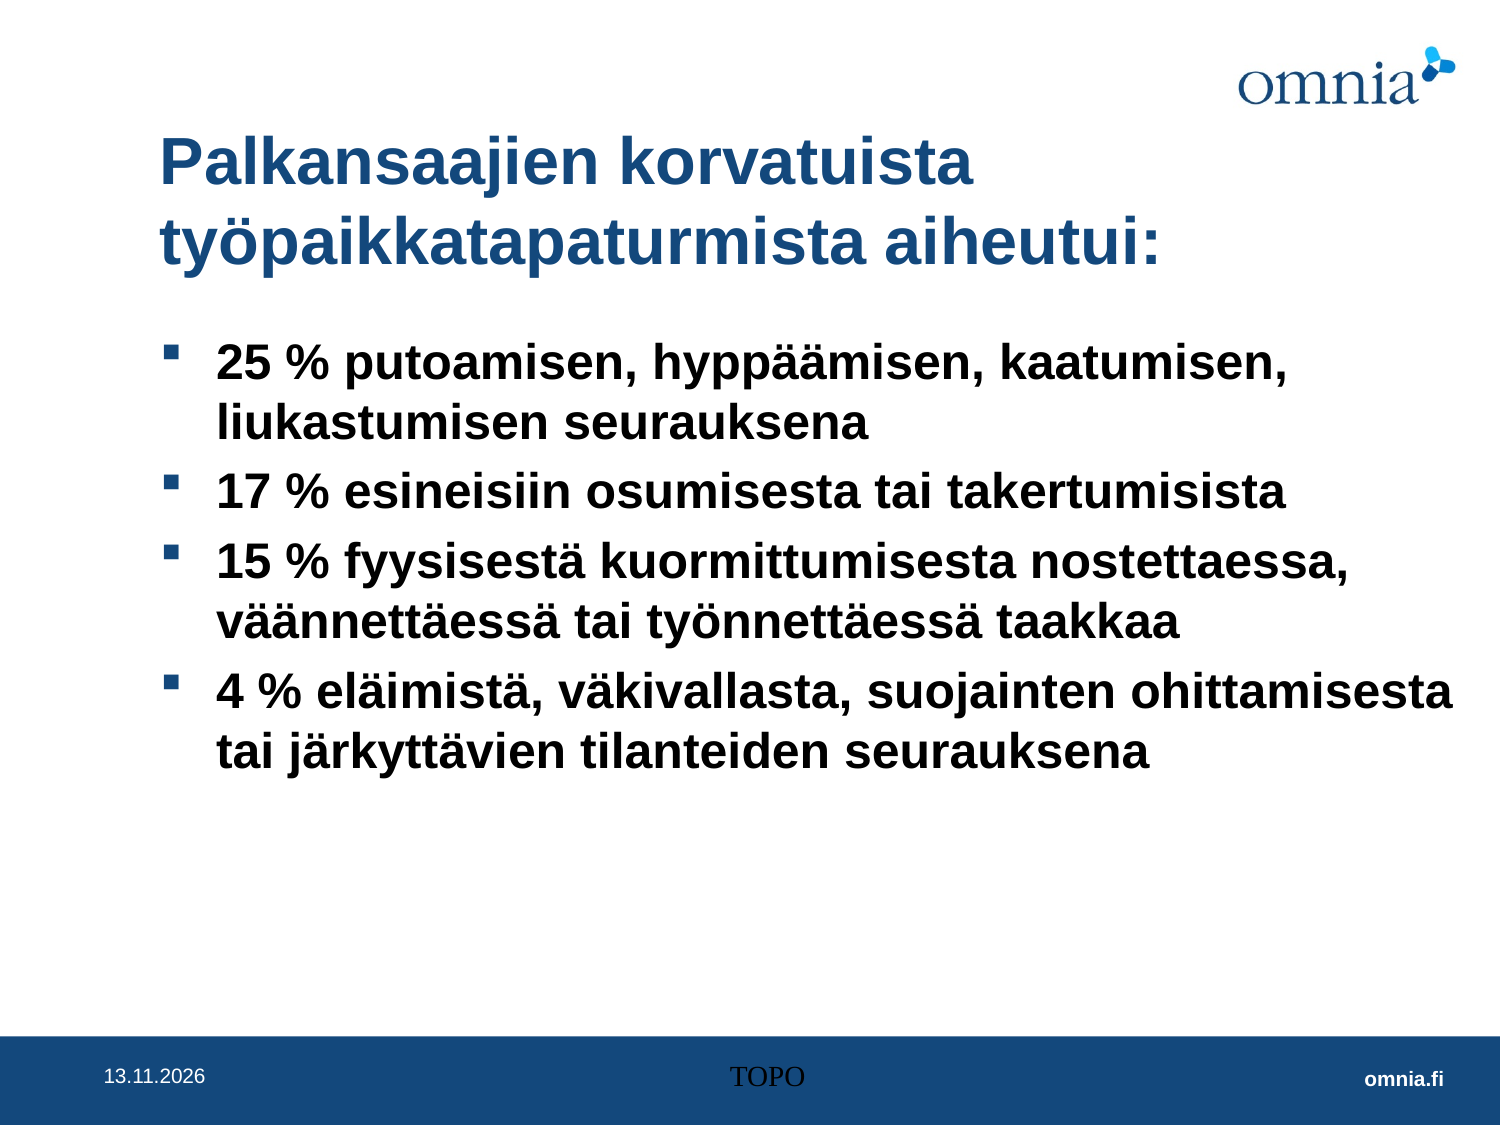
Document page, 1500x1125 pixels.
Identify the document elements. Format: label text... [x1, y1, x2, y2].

picture [1222, 30, 1471, 104]
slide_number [88, 1045, 384, 1105]
list 25 % putoamisen, hyppäämisen, kaatumisen, liukastumisen seurauksena 17 % esineisiin osumisesta tai takertumisista 15 % fyysisestä kuormittumisesta nostettaessa, väännettäessä tai työnnettäessä taakkaa 4 % eläimistä, väkivallasta, suojainten ohittamisesta tai järkyttävien tilanteiden seurauksena [144, 321, 1483, 976]
footer TOPO [531, 1045, 1004, 1105]
title Palkansaajien korvatuista työpaikkatapaturmista aiheutui: [144, 104, 1483, 292]
